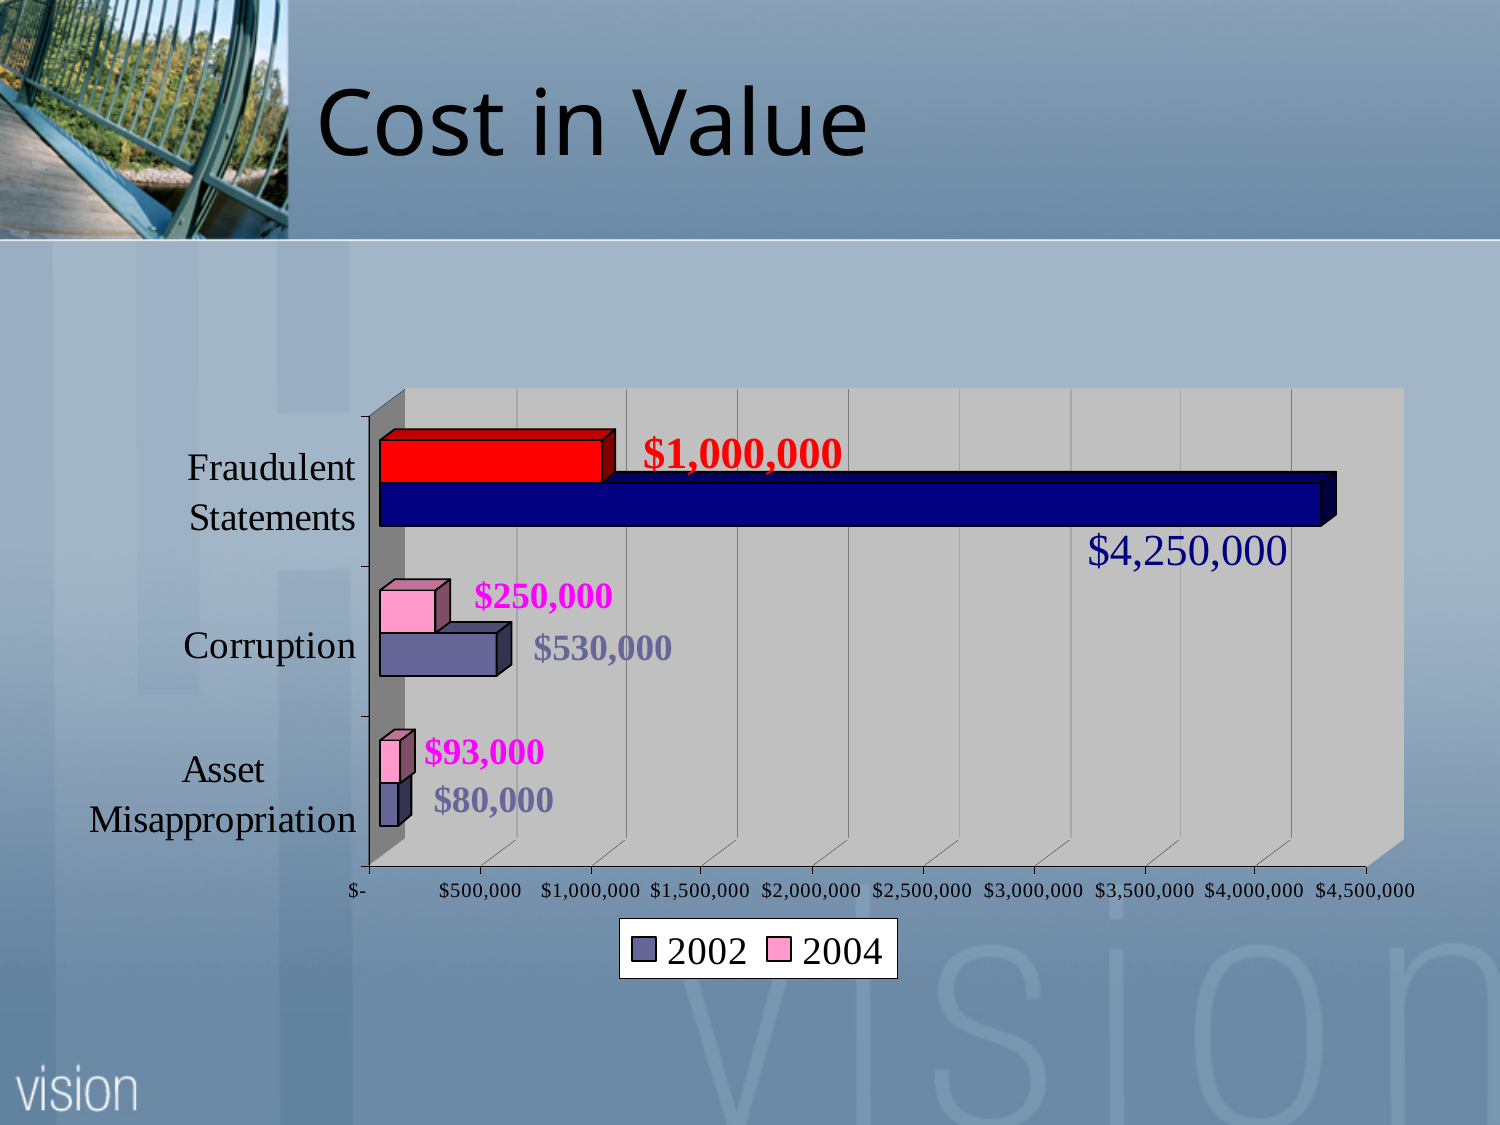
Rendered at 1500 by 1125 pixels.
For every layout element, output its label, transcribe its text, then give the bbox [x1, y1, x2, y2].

picture [0, 0, 1500, 1125]
title Cost in Value [299, 30, 1462, 207]
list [49, 312, 1468, 995]
